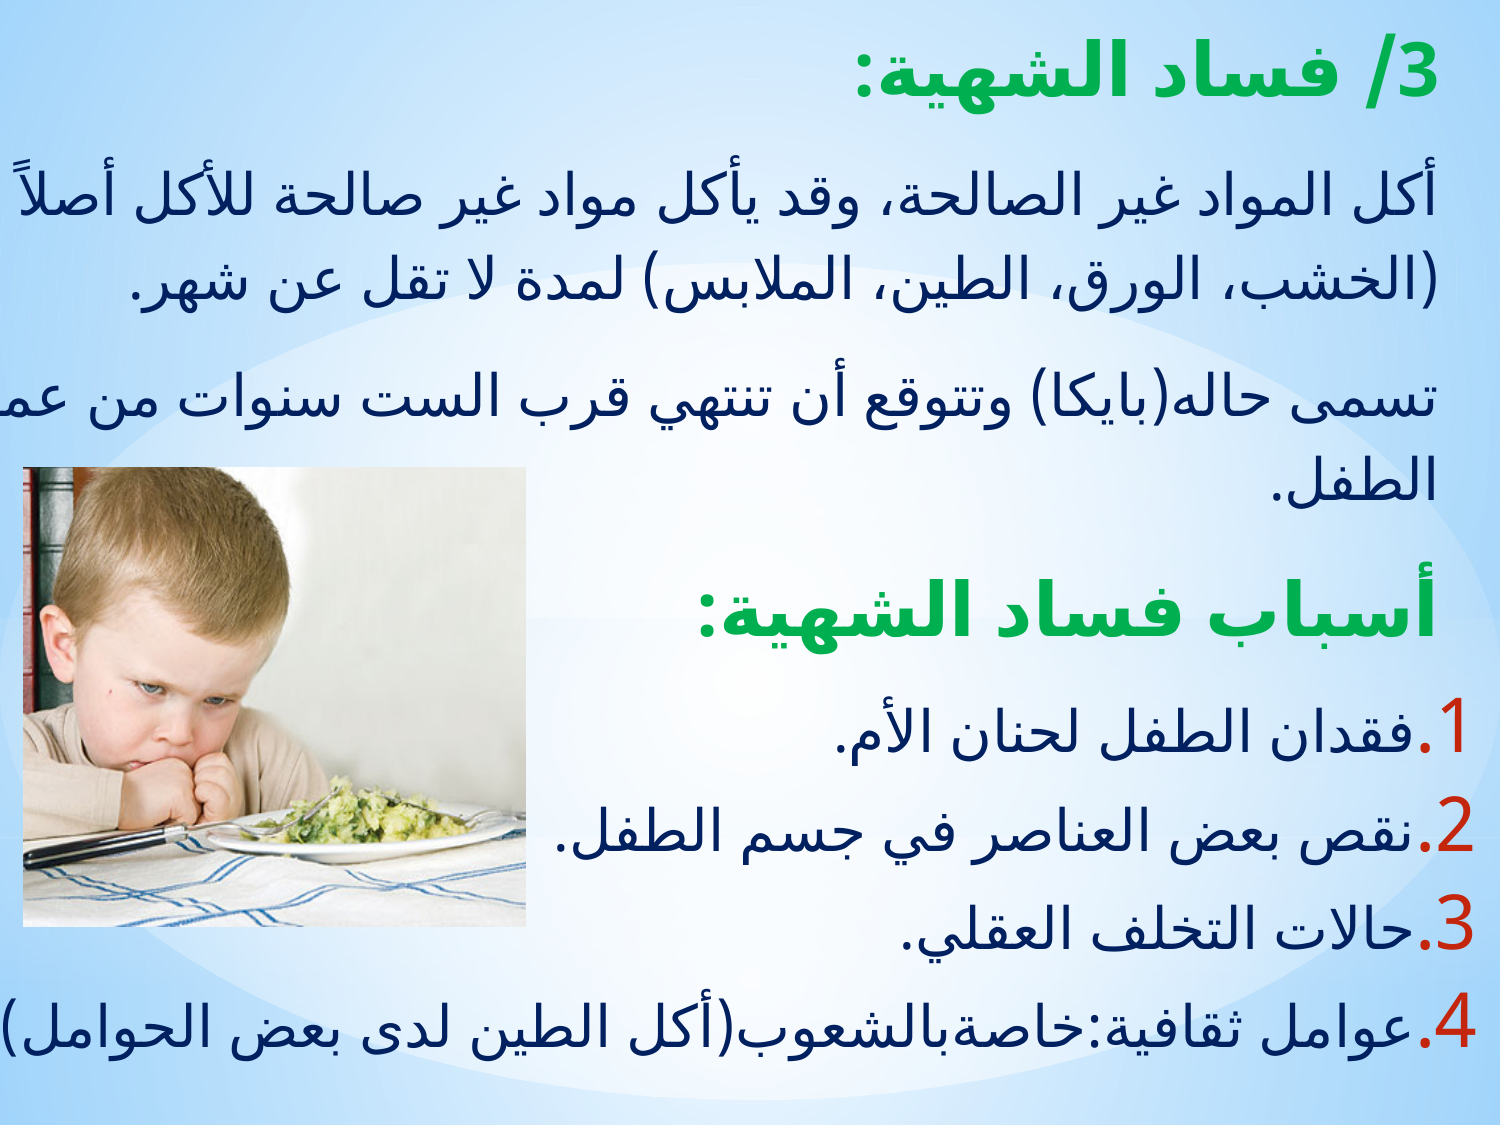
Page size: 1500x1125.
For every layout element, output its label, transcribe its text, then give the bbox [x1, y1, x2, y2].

list 3/ فساد الشهية: أكل المواد غير الصالحة، وقد يأكل مواد غير صالحة للأكل أصلاً (الخشب، الورق، الطين، الملابس) لمدة لا تقل عن شهر. تسمى حاله(بايكا) وتتوقع أن تنتهي قرب الست سنوات من عمر الطفل. أسباب فساد الشهية: فقدان الطفل لحنان الأم. نقص بعض العناصر في جسم الطفل. حالات التخلف العقلي. عوامل ثقافية:خاصةبالشعوب(أكل الطين لدى بعض الحوامل) [0, 0, 1500, 1094]
picture [23, 467, 526, 927]
